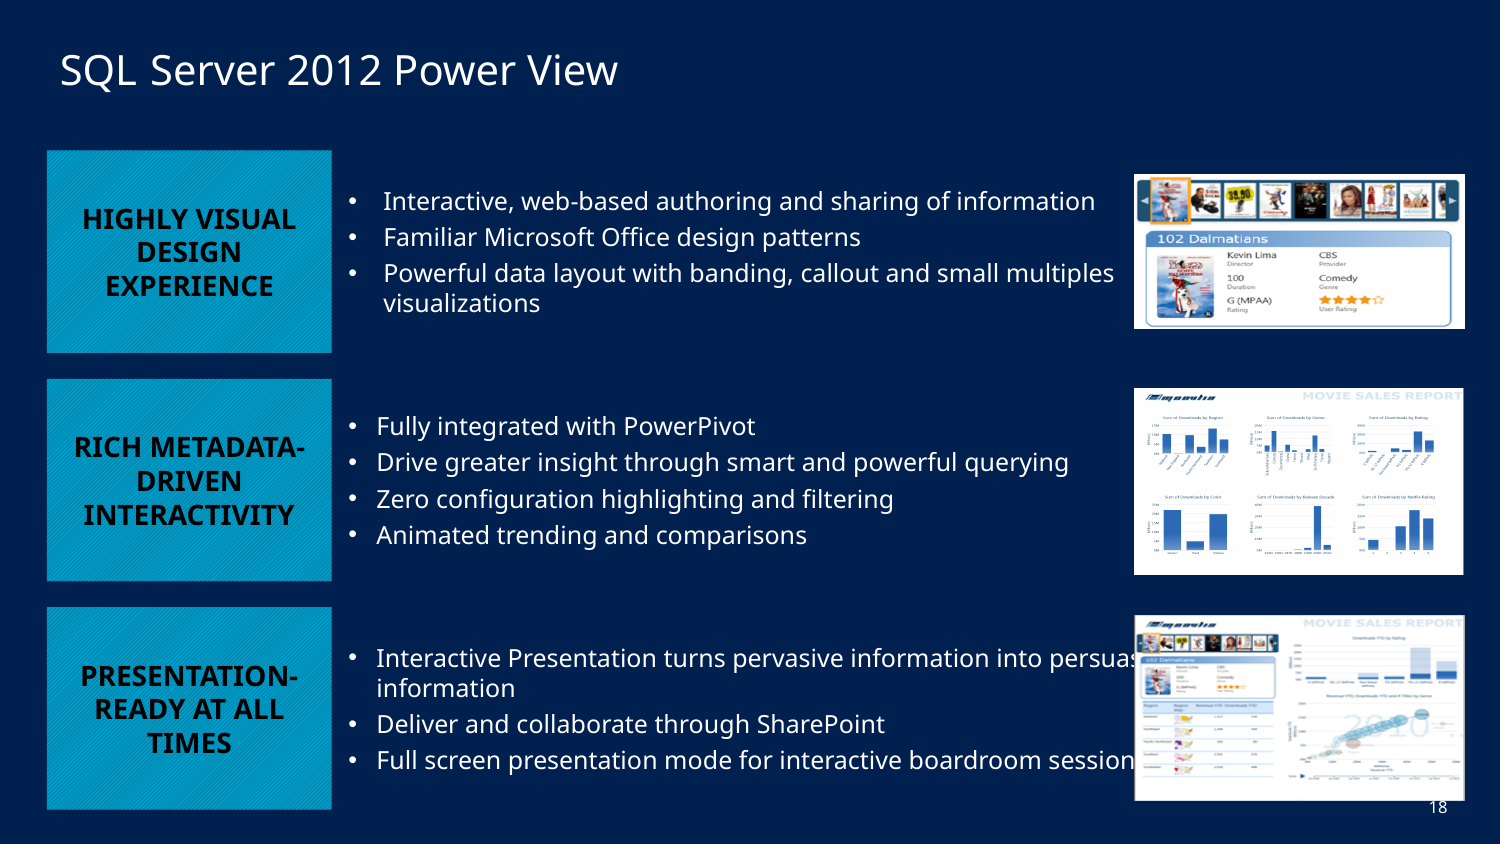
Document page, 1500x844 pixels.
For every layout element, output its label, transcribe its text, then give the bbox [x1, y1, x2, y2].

text_box Fully integrated with PowerPivot Drive greater insight through smart and powerful querying Zero configuration highlighting and filtering Animated trending and comparisons [332, 378, 1490, 582]
text_box RICH METADATA-DRIVEN INTERACTIVITY [46, 378, 332, 582]
picture [1133, 387, 1465, 575]
picture [1133, 615, 1465, 802]
text_box PRESENTATION-READY AT ALL TIMES [46, 607, 332, 810]
picture [1133, 174, 1465, 330]
slide_number 18 [1112, 810, 1463, 827]
text_box HIGHLY VISUAL DESIGN EXPERIENCE [46, 150, 332, 353]
text_box SQL Server 2012 Power View [44, 28, 1455, 121]
text_box Interactive Presentation turns pervasive information into persuasive information Deliver and collaborate through SharePoint Full screen presentation mode for interactive boardroom session [332, 607, 1500, 810]
text_box Interactive, web-based authoring and sharing of information Familiar Microsoft Office design patterns Powerful data layout with banding, callout and small multiples visualizations [332, 150, 1490, 353]
